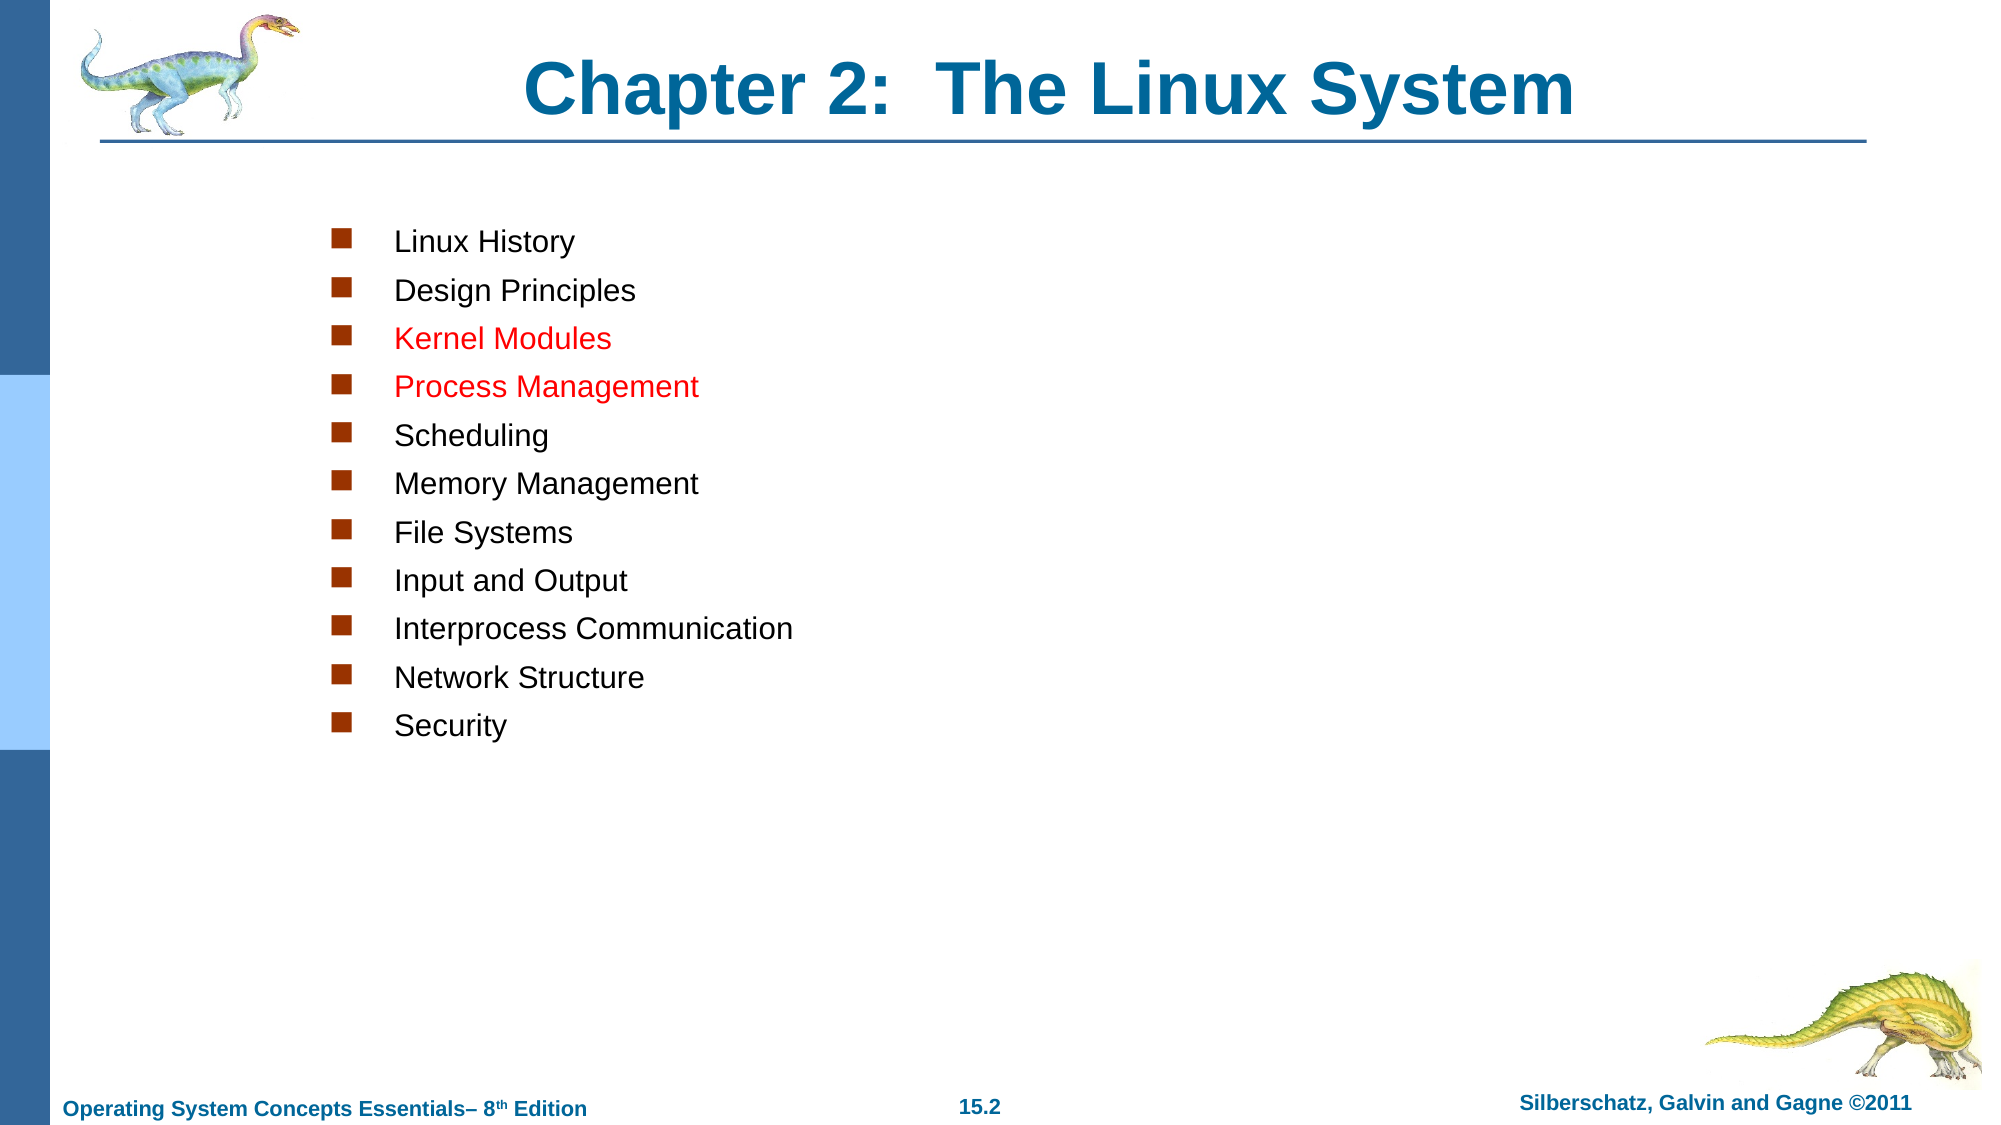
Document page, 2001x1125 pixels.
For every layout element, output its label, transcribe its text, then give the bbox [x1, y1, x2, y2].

list Linux History Design Principles Kernel Modules Process Management Scheduling Memory Management File Systems Input and Output Interprocess Communication Network Structure Security [312, 210, 1528, 1006]
title Chapter 2: The Linux System [420, 45, 1680, 141]
picture [1700, 959, 1982, 1090]
picture [62, 0, 324, 149]
